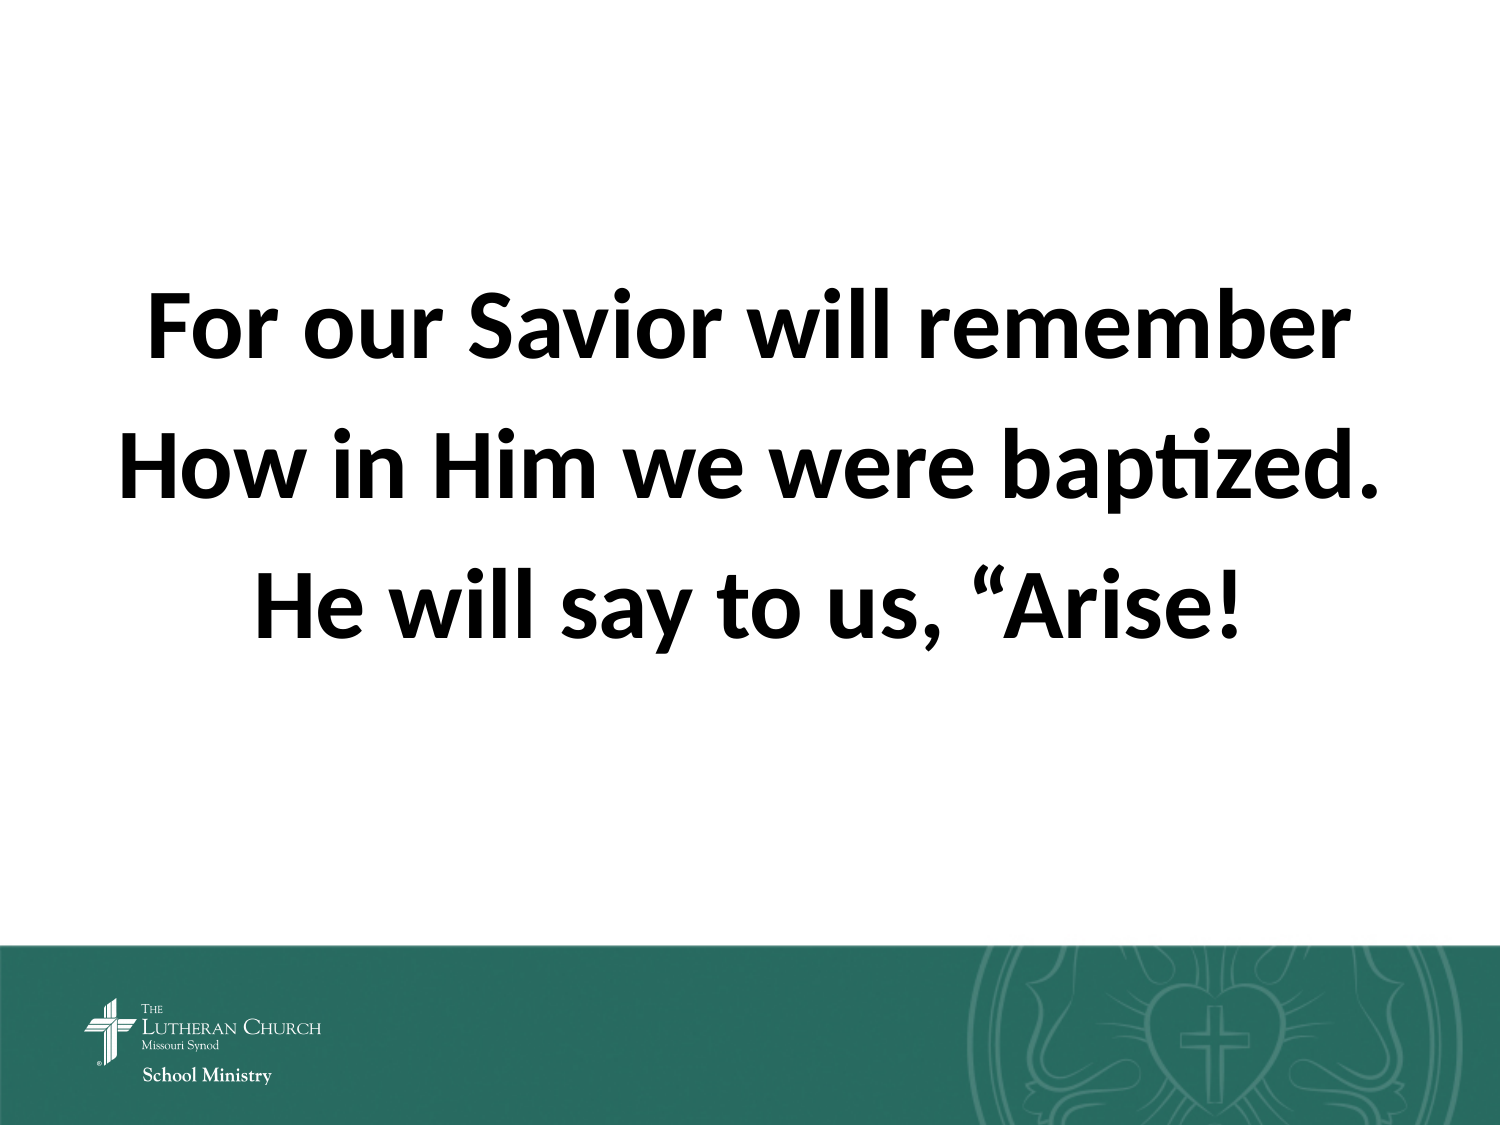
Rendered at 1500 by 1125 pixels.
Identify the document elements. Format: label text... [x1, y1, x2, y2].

list For our Savior will remember How in Him we were baptized. He will say to us, “Arise! [73, 111, 1428, 975]
picture [0, 0, 1500, 1125]
